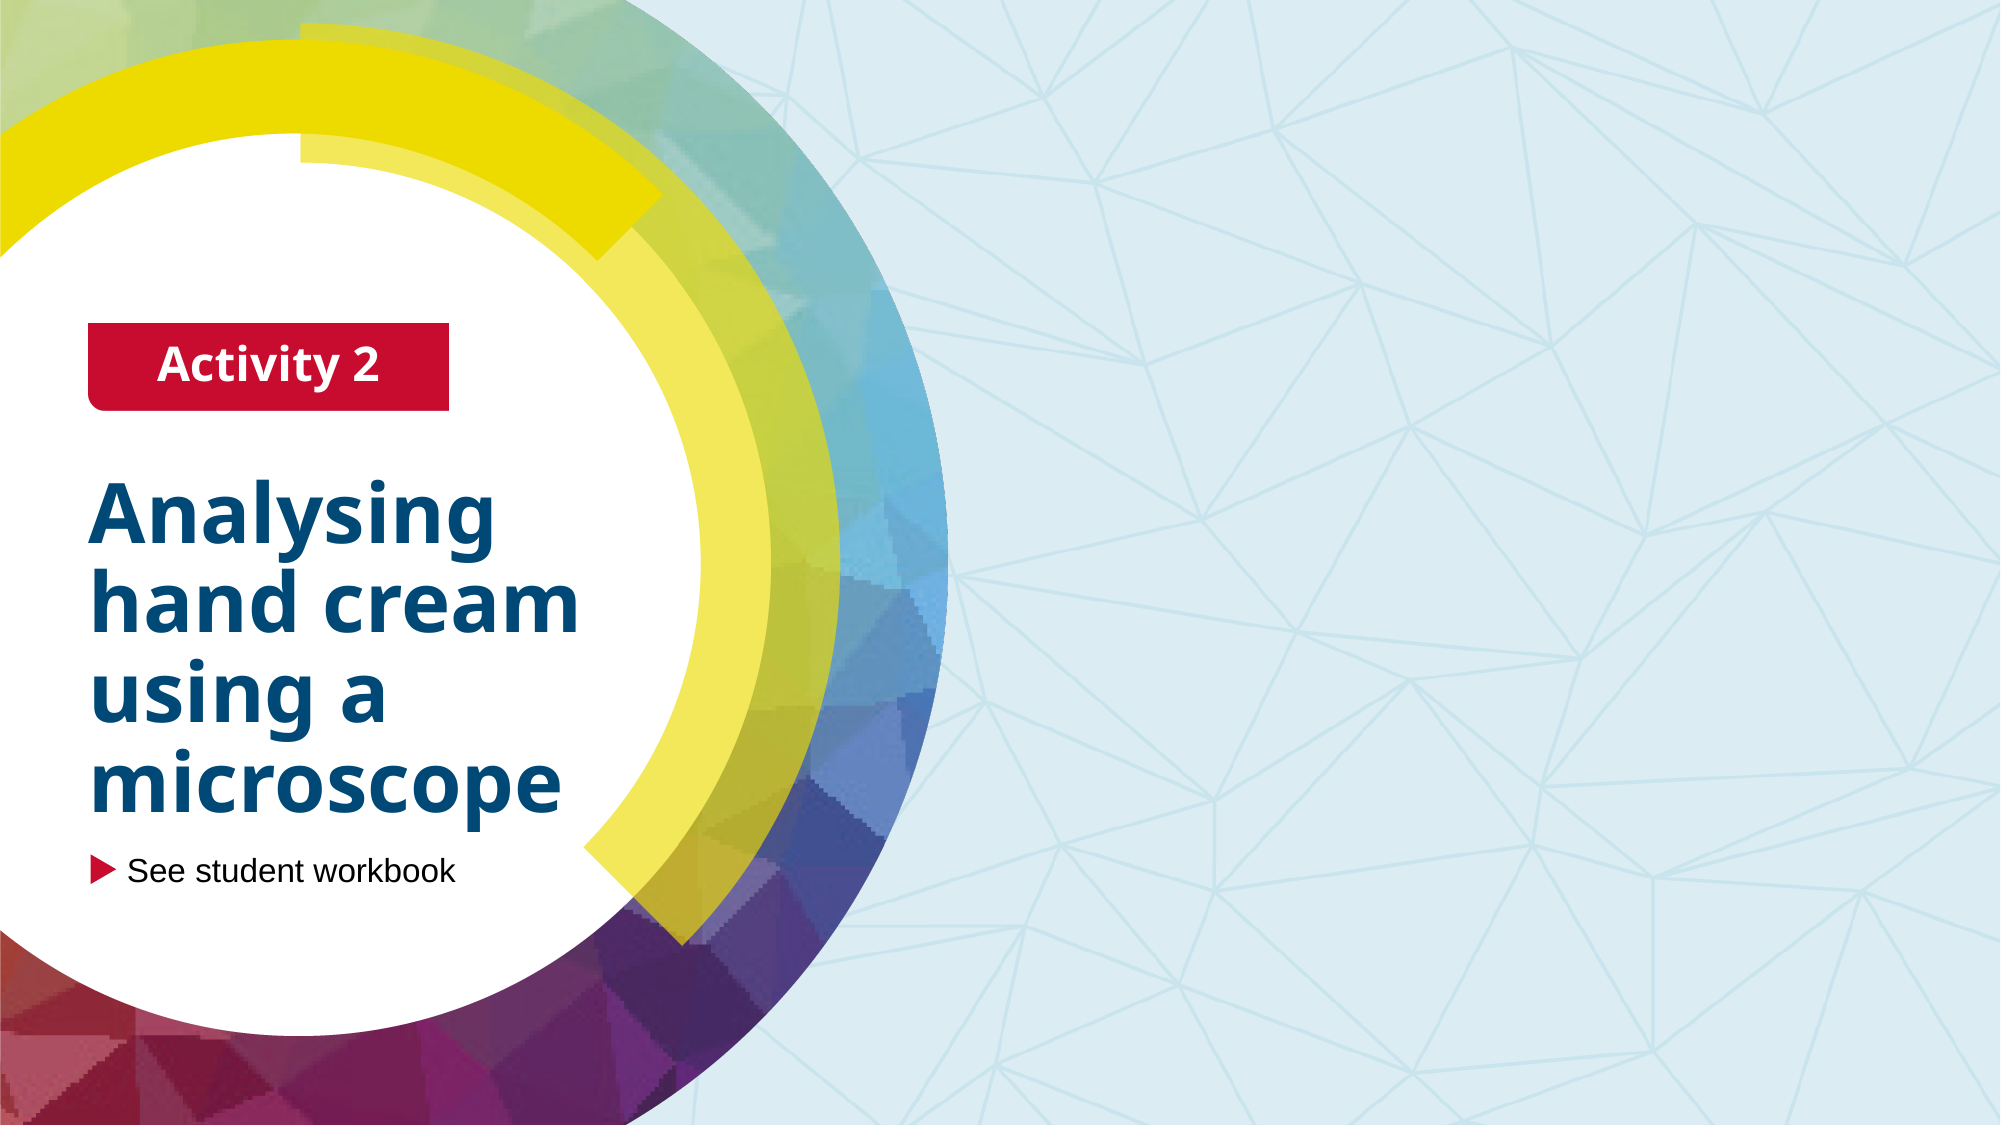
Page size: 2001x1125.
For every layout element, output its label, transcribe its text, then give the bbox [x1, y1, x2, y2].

list See student workbook [126, 802, 680, 890]
picture [0, 0, 2001, 1125]
title Analysing hand cream using a microscope [88, 471, 641, 890]
list Activity 2 [88, 323, 449, 410]
